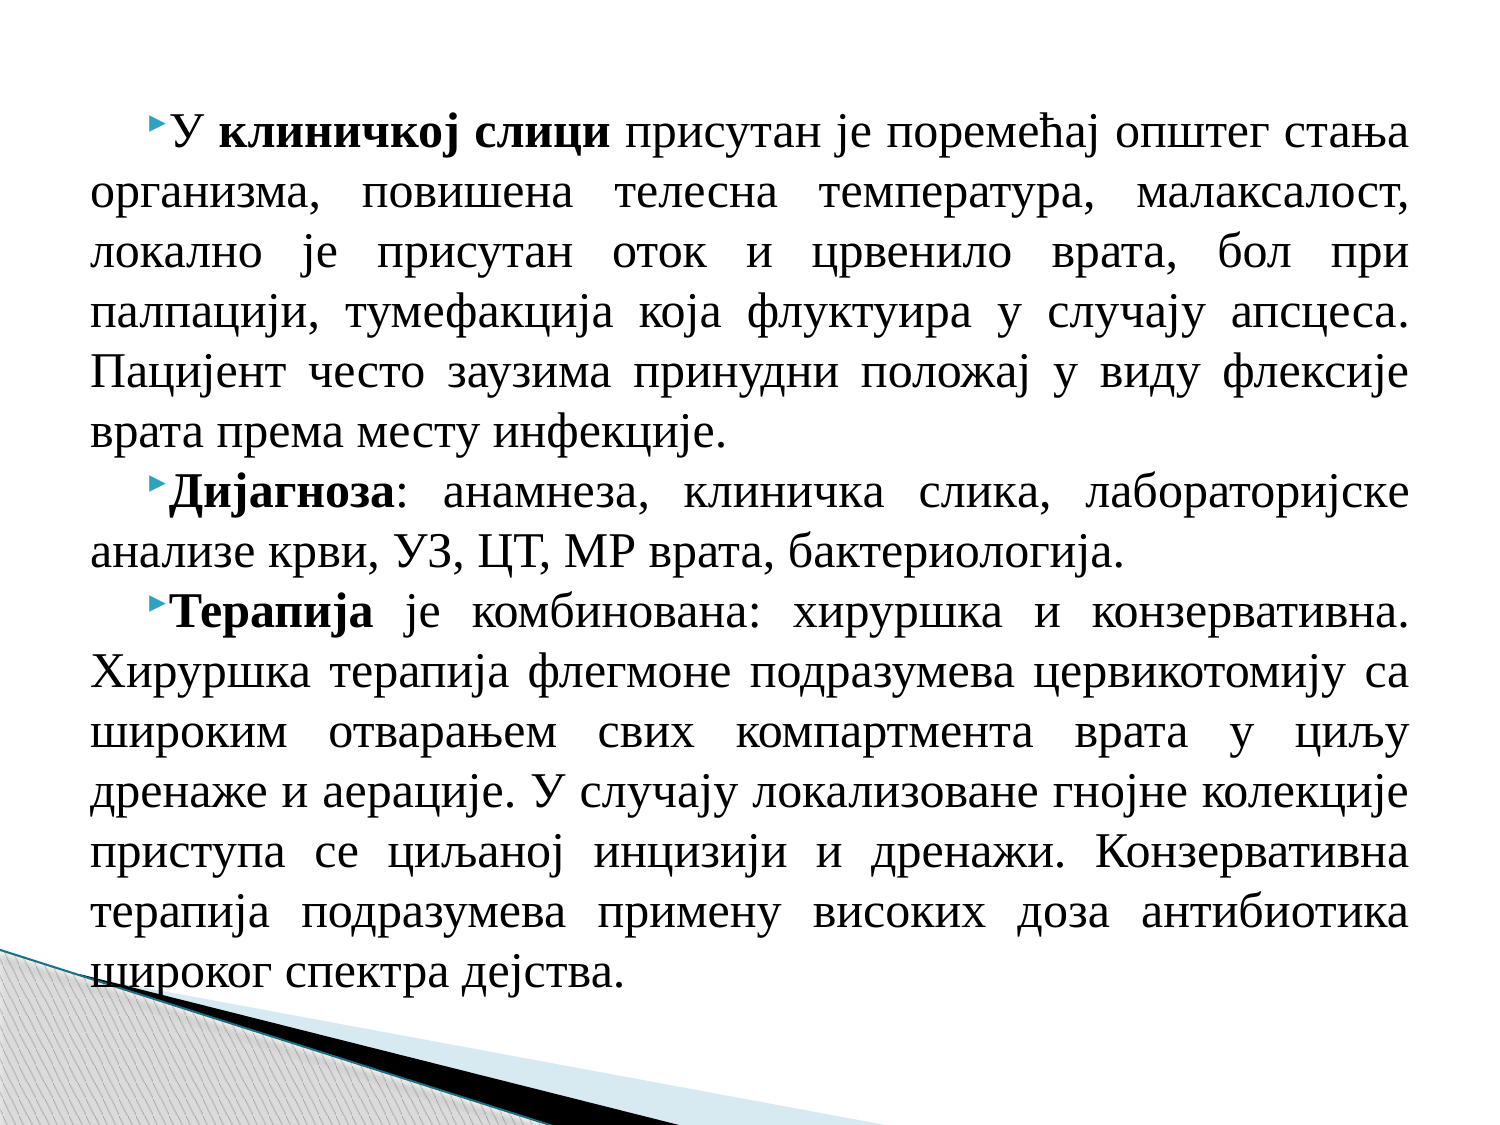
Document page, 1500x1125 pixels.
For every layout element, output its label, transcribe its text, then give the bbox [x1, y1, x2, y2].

list У клиничкој слици присутан је поремећај општег стања организма, повишена телесна температура, малаксалост, локално је присутан оток и црвенило врата, бол при палпацији, тумефакција која флуктуира у случају апсцеса. Пацијент често заузима принудни положај у виду флексије врата према месту инфекције. Дијагноза: анамнеза, клиничка слика, лабораторијске анализе крви, УЗ, ЦТ, МР врата, бактериологија. Терапија је комбинована: хируршка и конзервативна. Хируршка терапија флегмоне подразумева цервикотомију са широким отварањем свих компартмента врата у циљу дренаже и аерације. У случају локализоване гнојне колекције приступа се циљаној инцизији и дренажи. Конзервативна терапија подразумева примену високих доза антибиотика широког спектра дејства. [74, 89, 1426, 1024]
